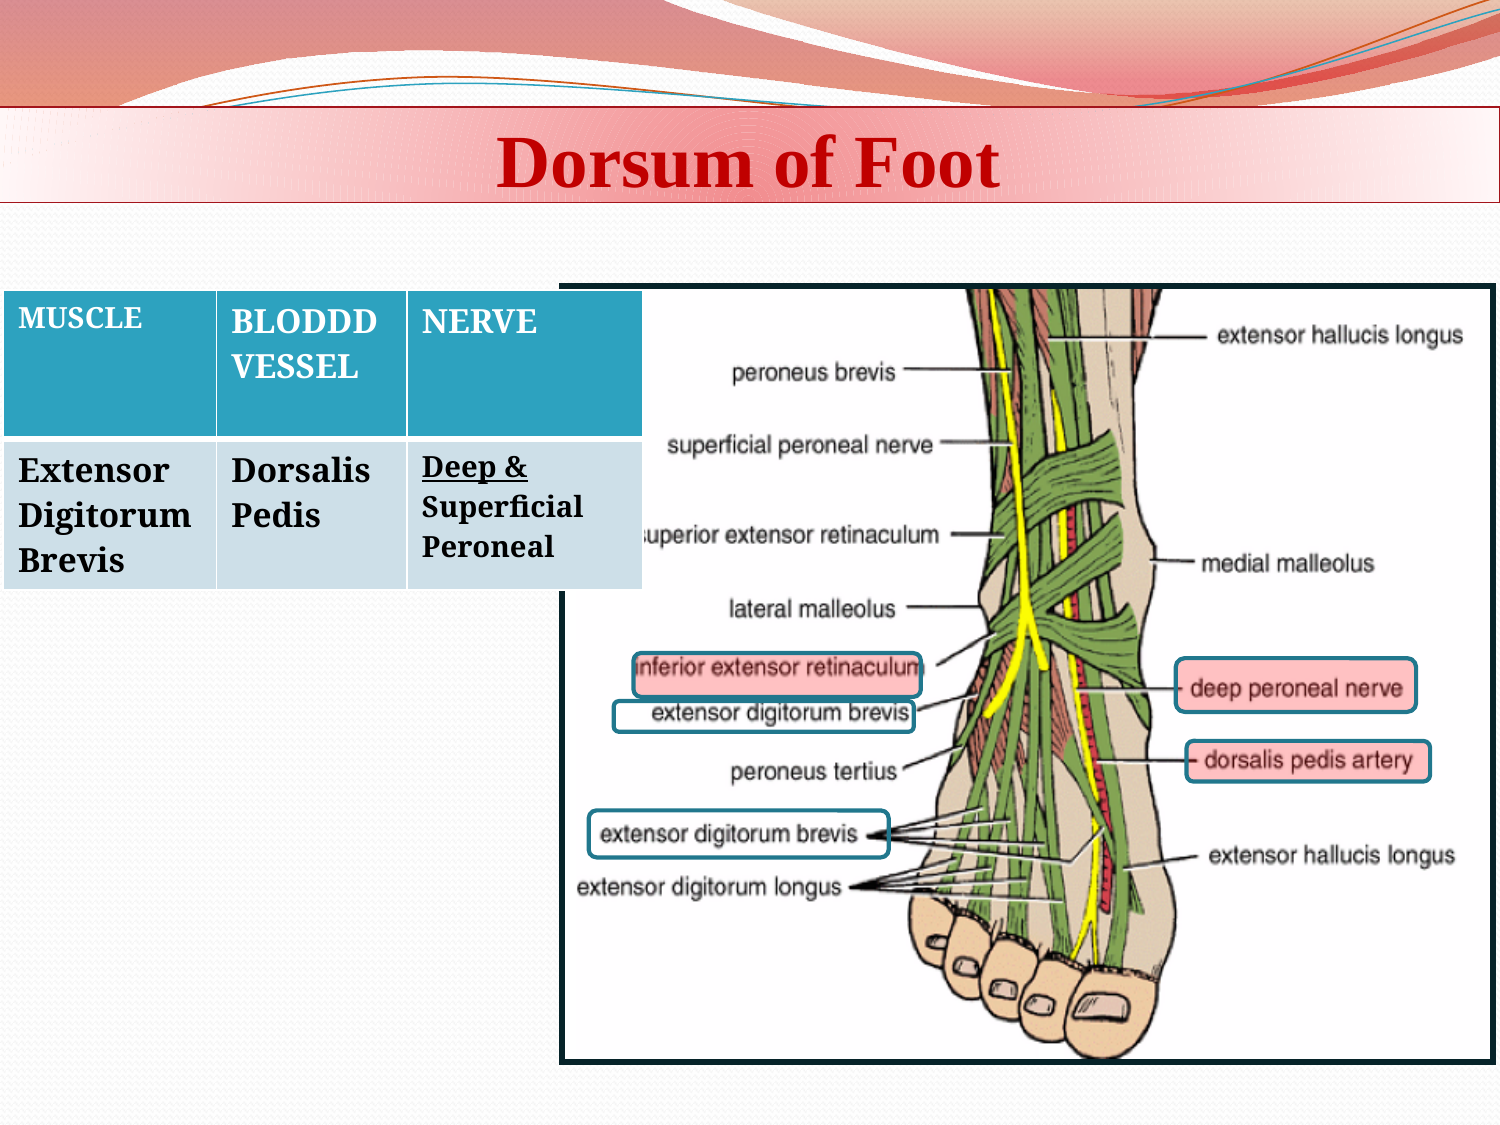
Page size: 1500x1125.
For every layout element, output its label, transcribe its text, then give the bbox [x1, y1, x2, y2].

table_cell Dorsalis Pedis [217, 442, 406, 589]
picture [564, 289, 1491, 1060]
table_cell Extensor Digitorum Brevis [4, 442, 216, 589]
table_header MUSCLE [4, 291, 216, 436]
table_cell Deep & Superficial Peroneal [408, 442, 557, 589]
table_header NERVE [408, 291, 562, 436]
table_header BLODDD VESSEL [217, 291, 406, 436]
title Dorsum of Foot [0, 106, 1500, 203]
